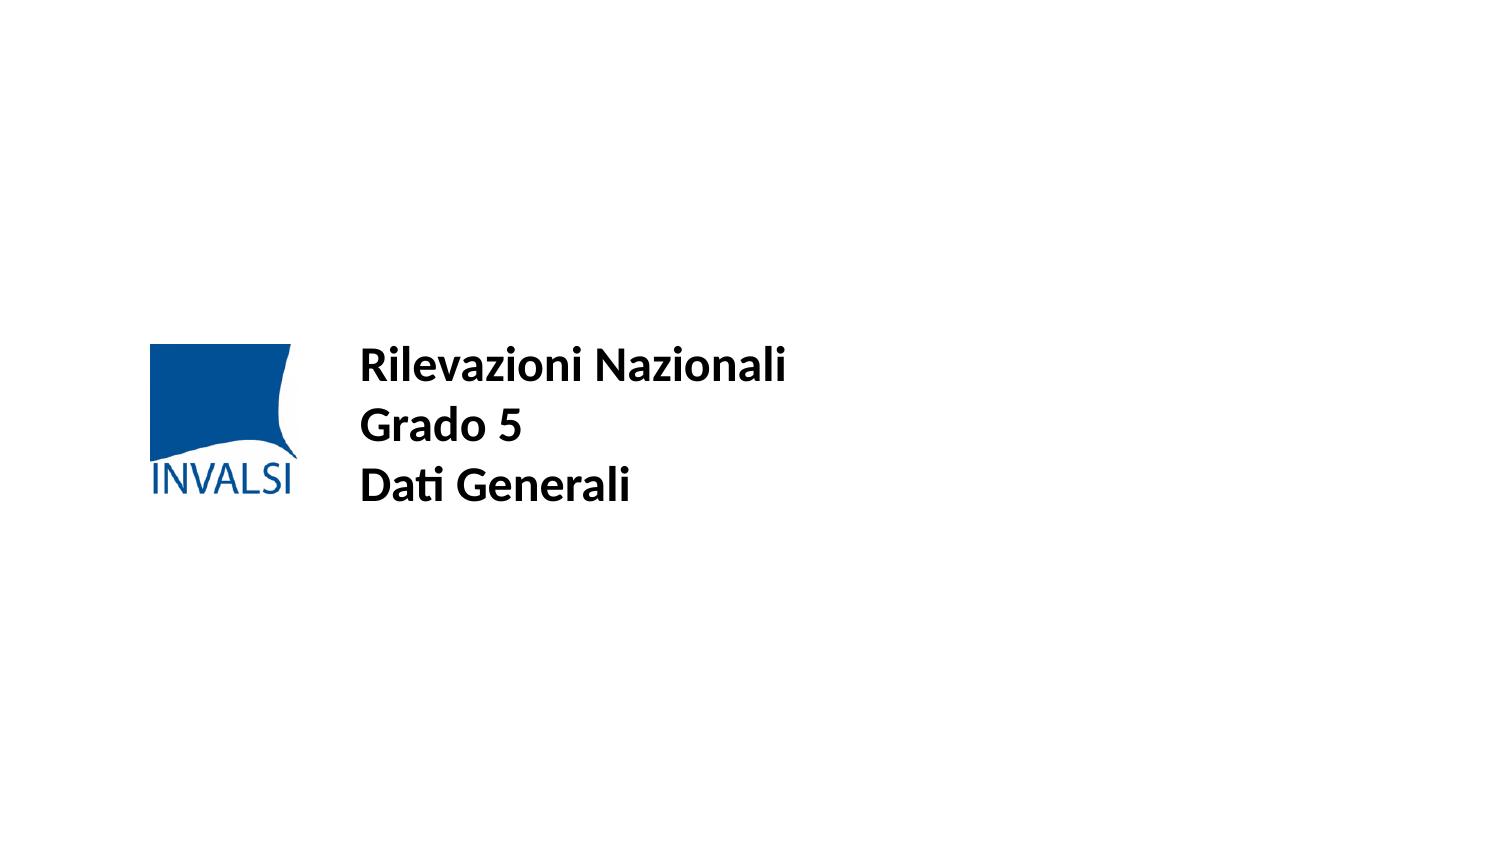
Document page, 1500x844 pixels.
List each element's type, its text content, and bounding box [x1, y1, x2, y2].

text_box Rilevazioni Nazionali Grado 5 Dati Generali [344, 0, 1500, 844]
picture [149, 344, 300, 495]
